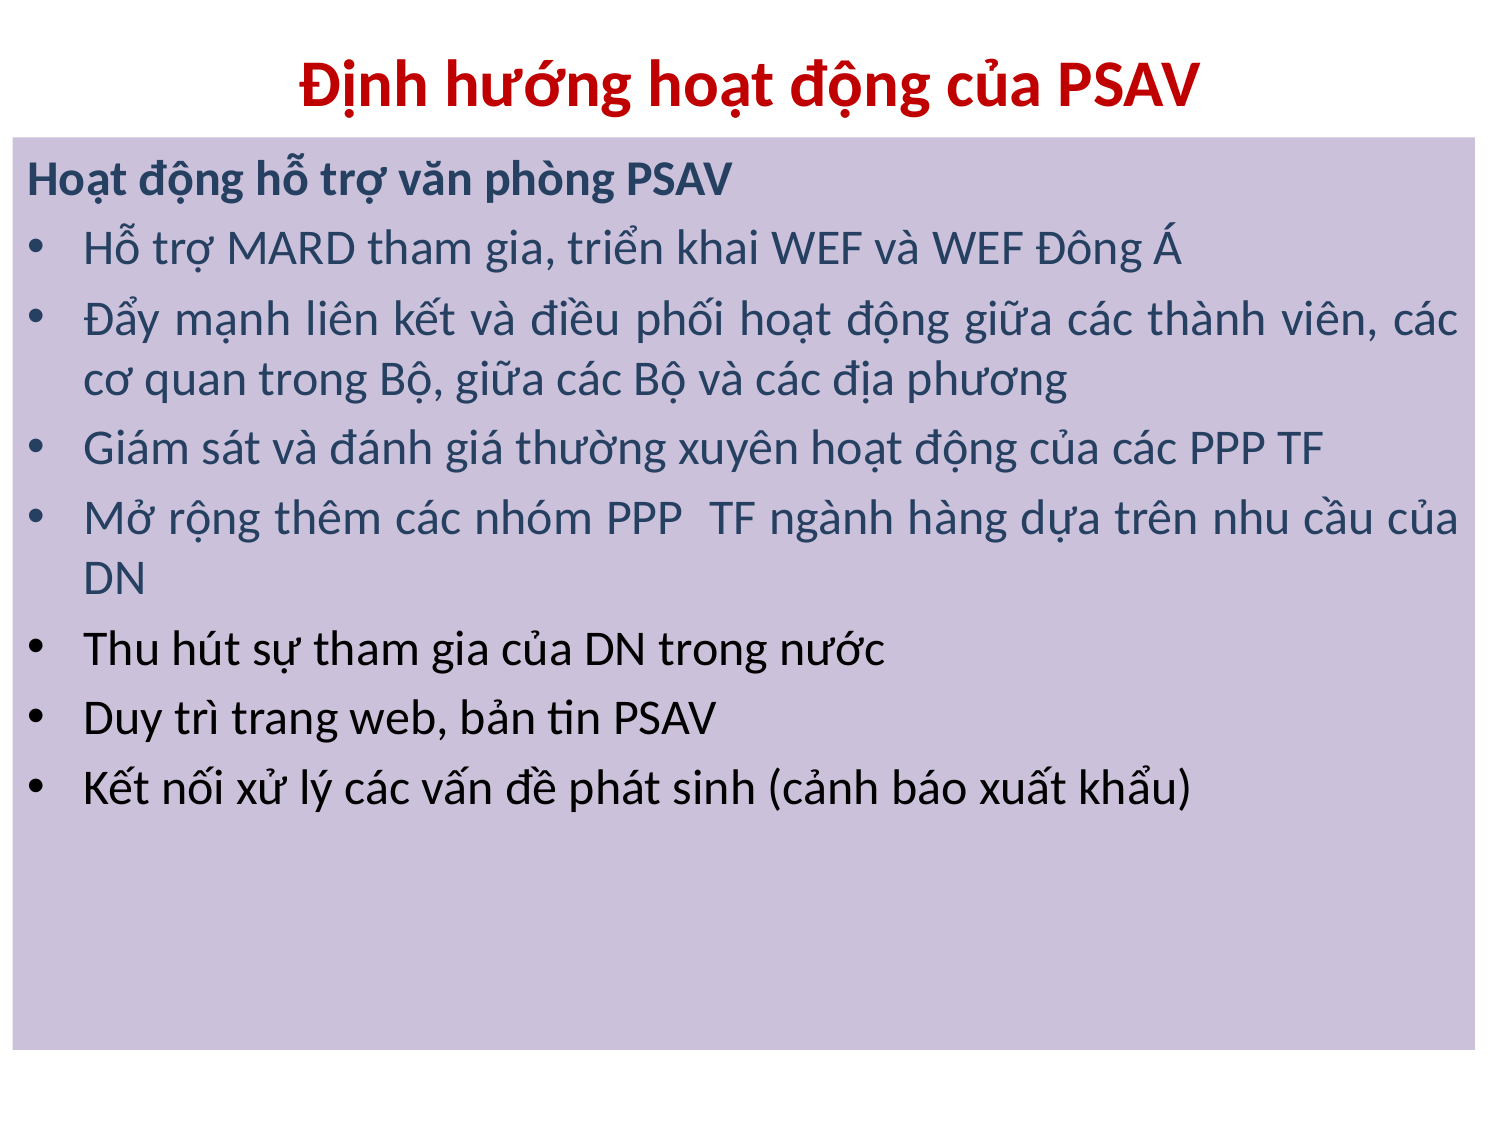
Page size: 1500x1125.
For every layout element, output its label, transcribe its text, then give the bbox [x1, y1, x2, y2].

list Hoạt động hỗ trợ văn phòng PSAV Hỗ trợ MARD tham gia, triển khai WEF và WEF Đông Á Đẩy mạnh liên kết và điều phối hoạt động giữa các thành viên, các cơ quan trong Bộ, giữa các Bộ và các địa phương Giám sát và đánh giá thường xuyên hoạt động của các PPP TF Mở rộng thêm các nhóm PPP TF ngành hàng dựa trên nhu cầu của DN Thu hút sự tham gia của DN trong nước Duy trì trang web, bản tin PSAV Kết nối xử lý các vấn đề phát sinh (cảnh báo xuất khẩu) [12, 137, 1475, 1050]
title Định hướng hoạt động của PSAV [75, 21, 1425, 137]
